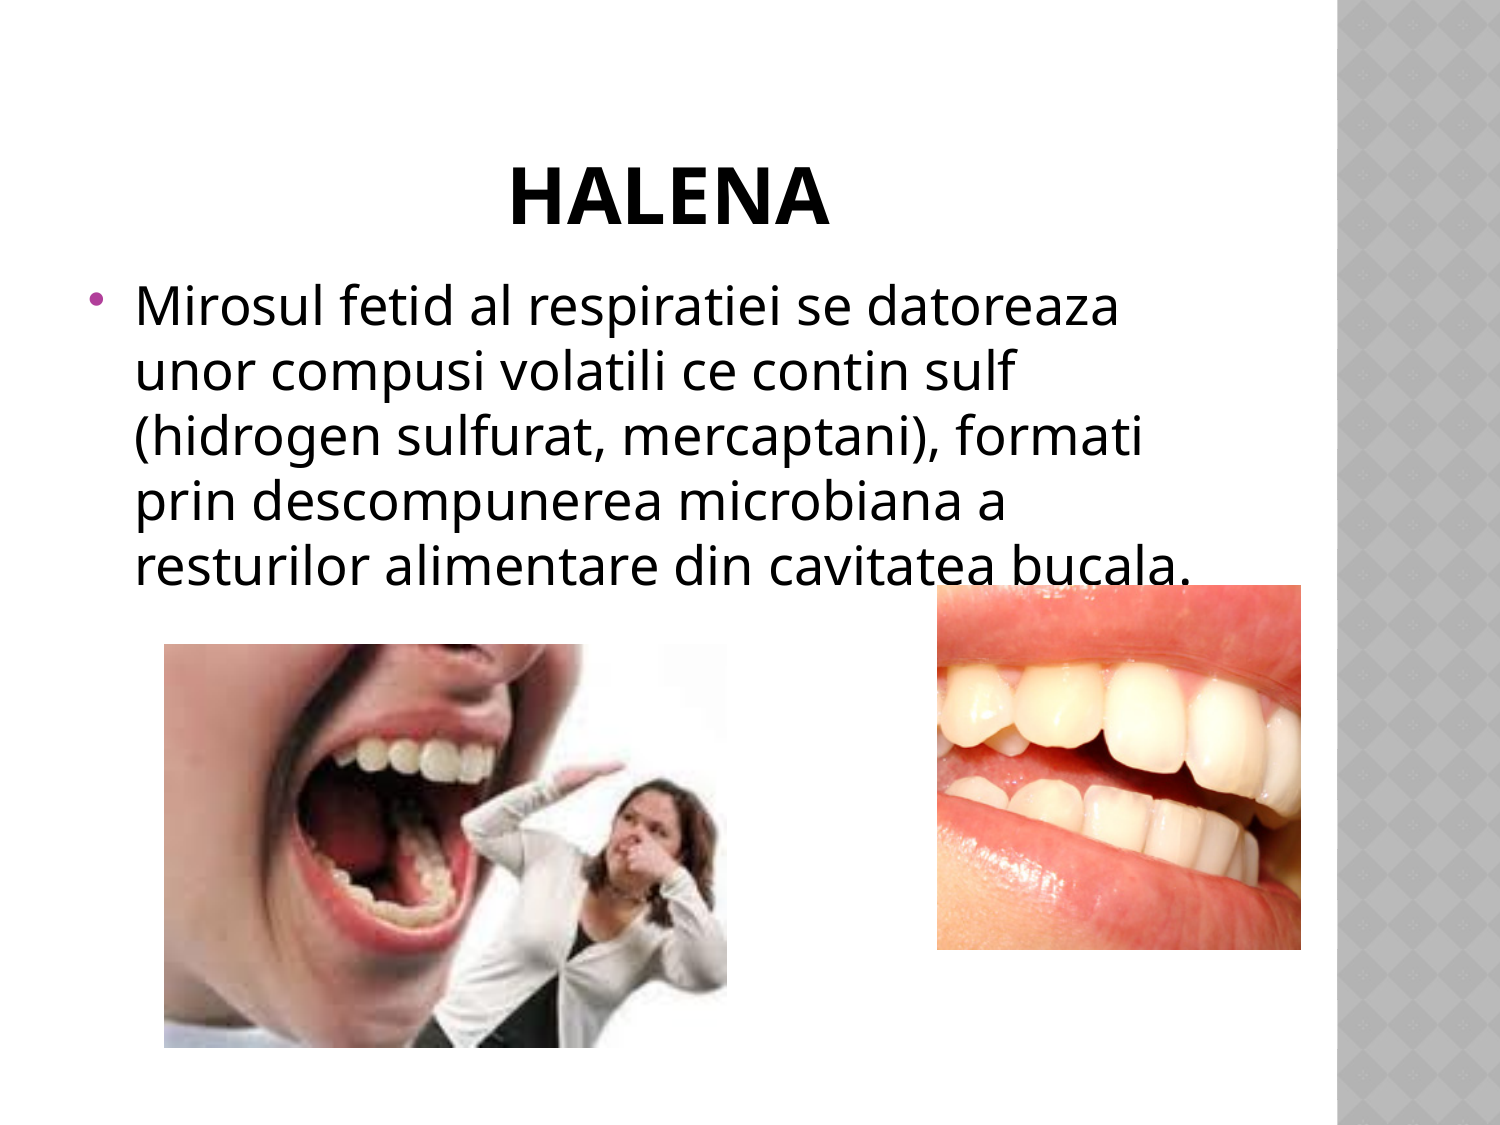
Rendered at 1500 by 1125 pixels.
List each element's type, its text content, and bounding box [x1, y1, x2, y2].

picture [163, 644, 727, 1049]
picture [936, 585, 1302, 950]
title halena [75, 52, 1263, 240]
list Mirosul fetid al respiratiei se datoreaza unor compusi volatili ce contin sulf (hidrogen sulfurat, mercaptani), formati prin descompunerea microbiana a resturilor alimentare din cavitatea bucala. [75, 264, 1263, 1059]
